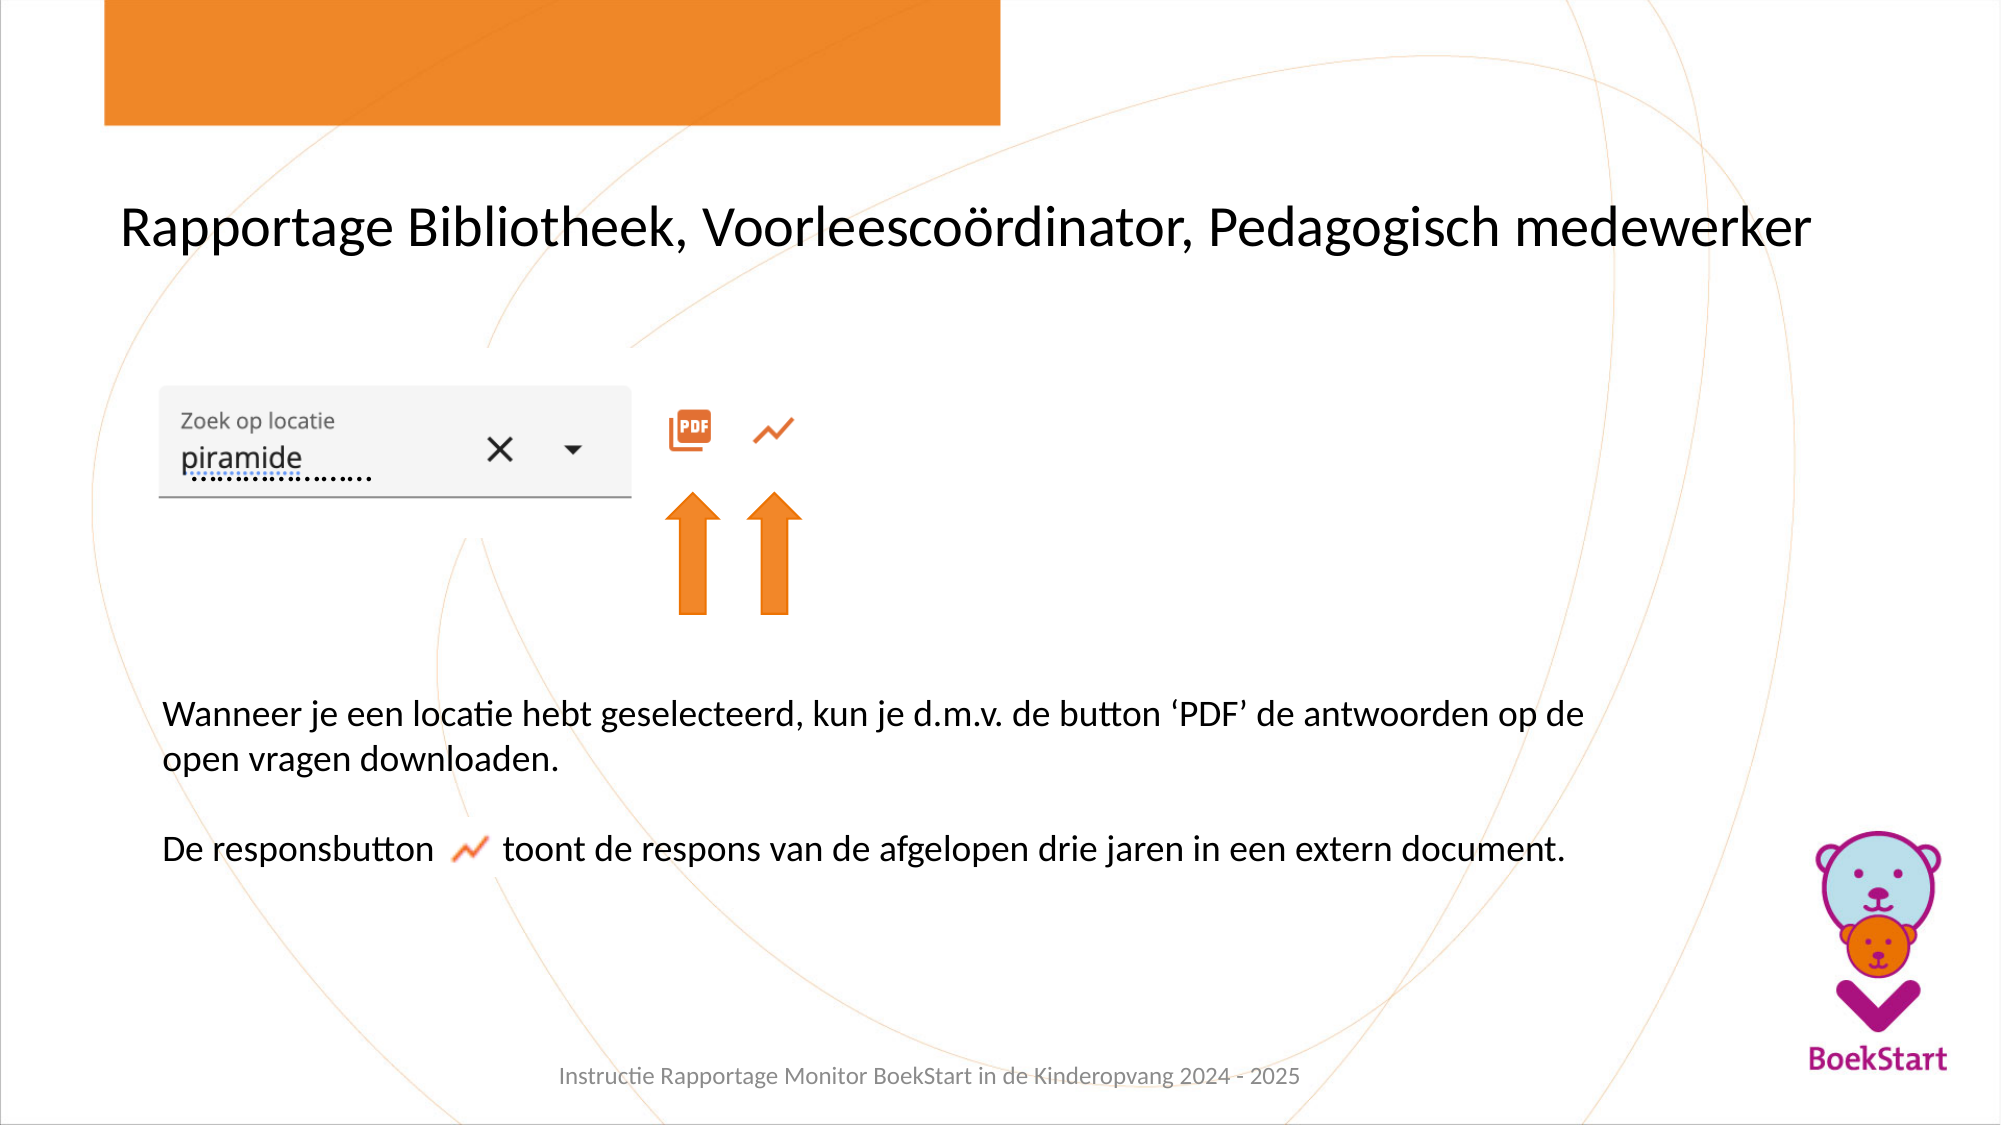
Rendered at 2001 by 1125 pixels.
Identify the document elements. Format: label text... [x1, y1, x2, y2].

text_box [760, 538, 789, 615]
picture [0, 0, 2001, 1125]
title Rapportage Bibliotheek, Voorleescoördinator, Pedagogisch medewerker [105, 158, 1863, 297]
footer Instructie Rapportage Monitor BoekStart in de Kinderopvang 2024 - 2025 [486, 1044, 1386, 1105]
text_box Wanneer je een locatie hebt geselecteerd, kun je d.m.v. de button ‘PDF’ de antwoorden op de open vragen downloaden. De responsbutton toont de respons van de afgelopen drie jaren in een extern document. [147, 681, 1812, 877]
text_box [678, 538, 707, 615]
